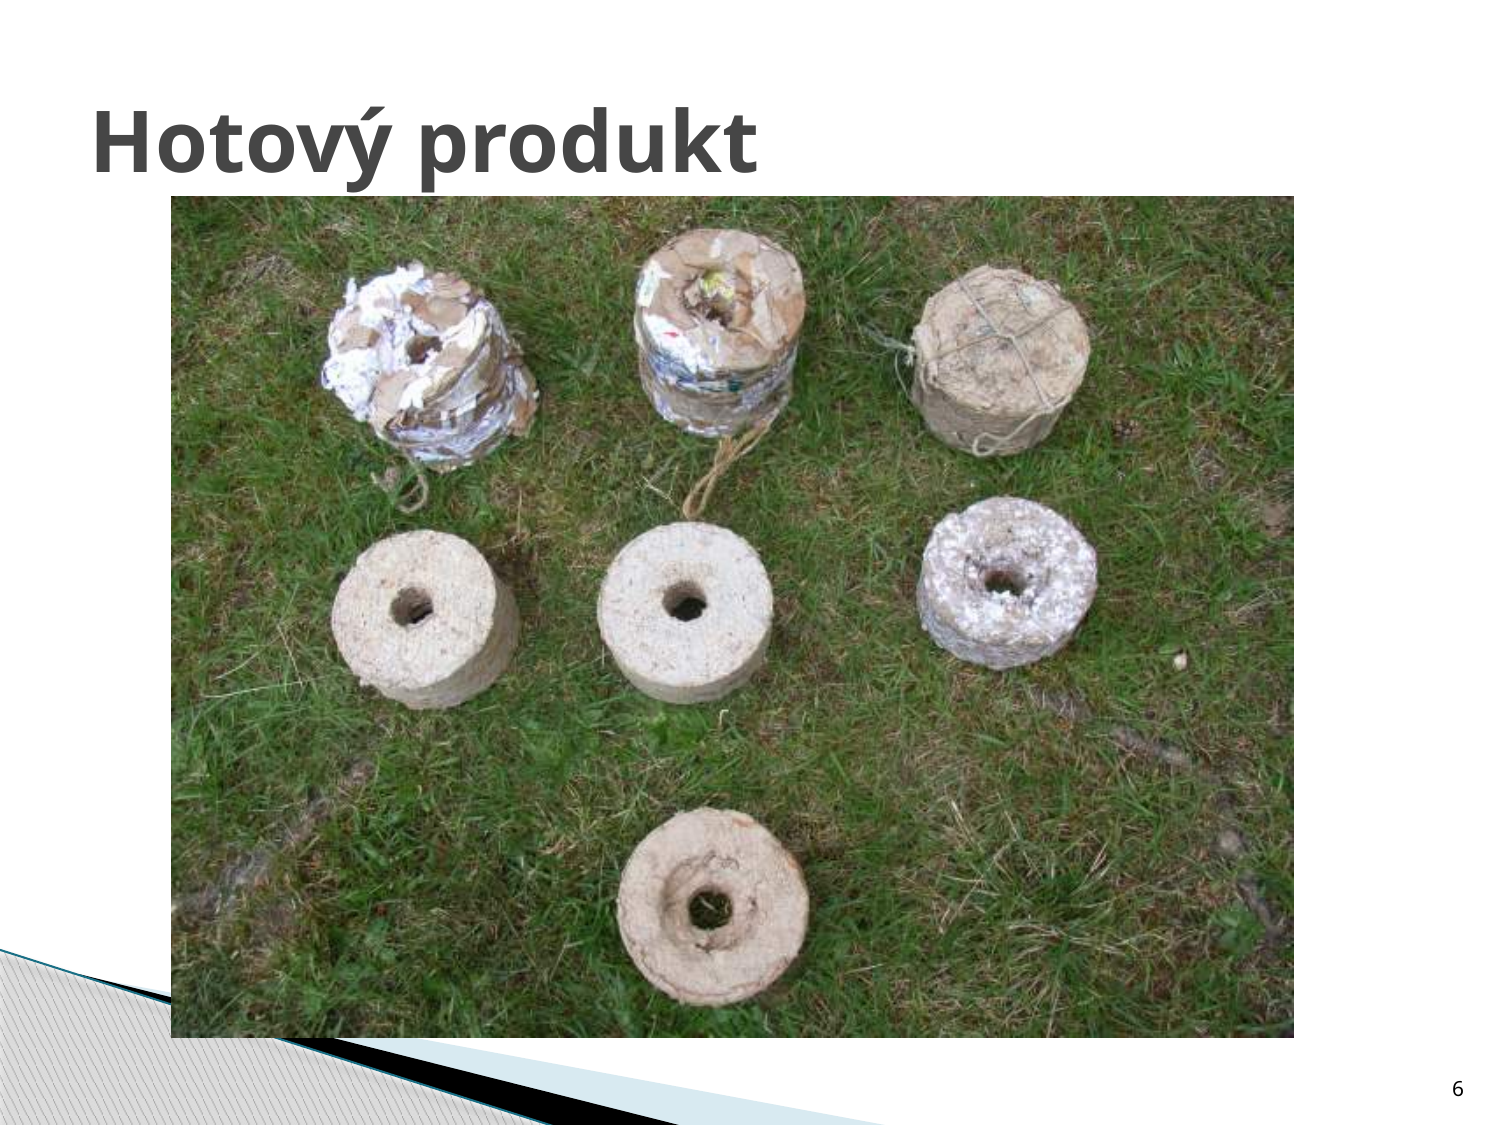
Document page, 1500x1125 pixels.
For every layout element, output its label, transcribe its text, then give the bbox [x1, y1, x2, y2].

title Hotový produkt [75, 45, 1425, 233]
slide_number 6 [1418, 1051, 1479, 1112]
picture [170, 195, 1294, 1039]
